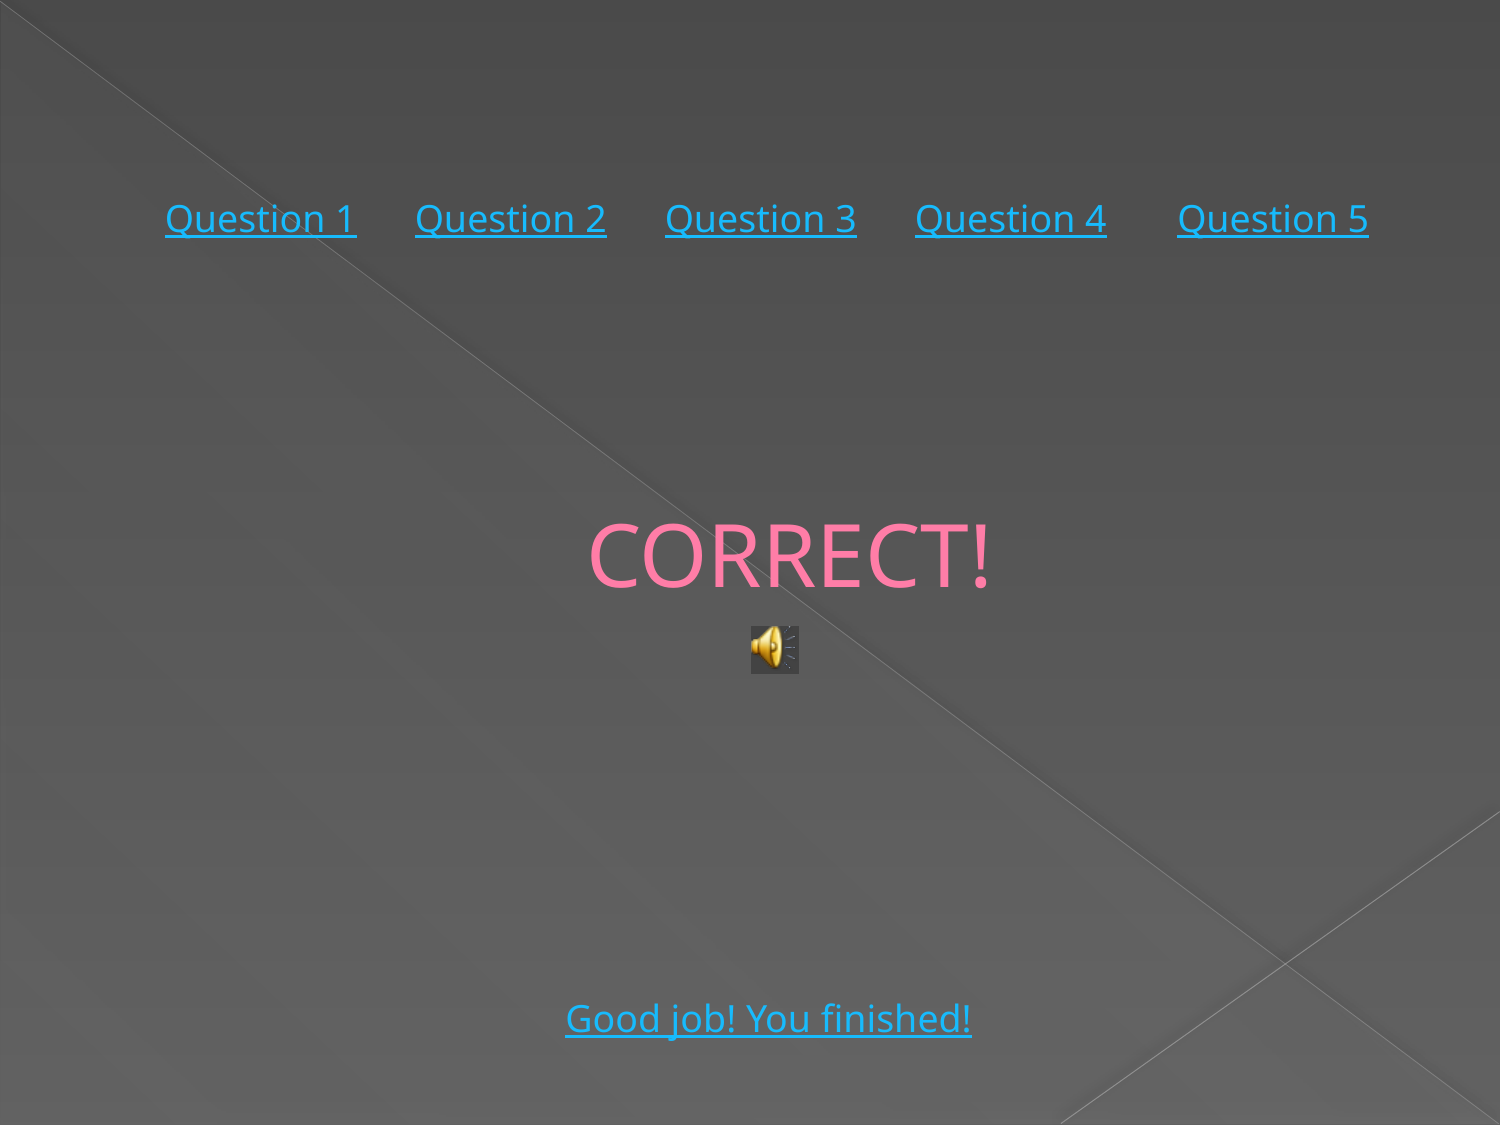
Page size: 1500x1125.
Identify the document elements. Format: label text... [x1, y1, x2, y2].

text_box Good job! You finished! [424, 987, 1113, 1054]
text_box Question 4 [900, 187, 1162, 254]
picture [749, 624, 801, 676]
title CORRECT! [75, 437, 1425, 667]
text_box Question 3 [650, 187, 900, 254]
text_box Question 1 [150, 187, 399, 254]
text_box Question 2 [399, 187, 650, 254]
text_box Question 5 [1162, 187, 1500, 254]
